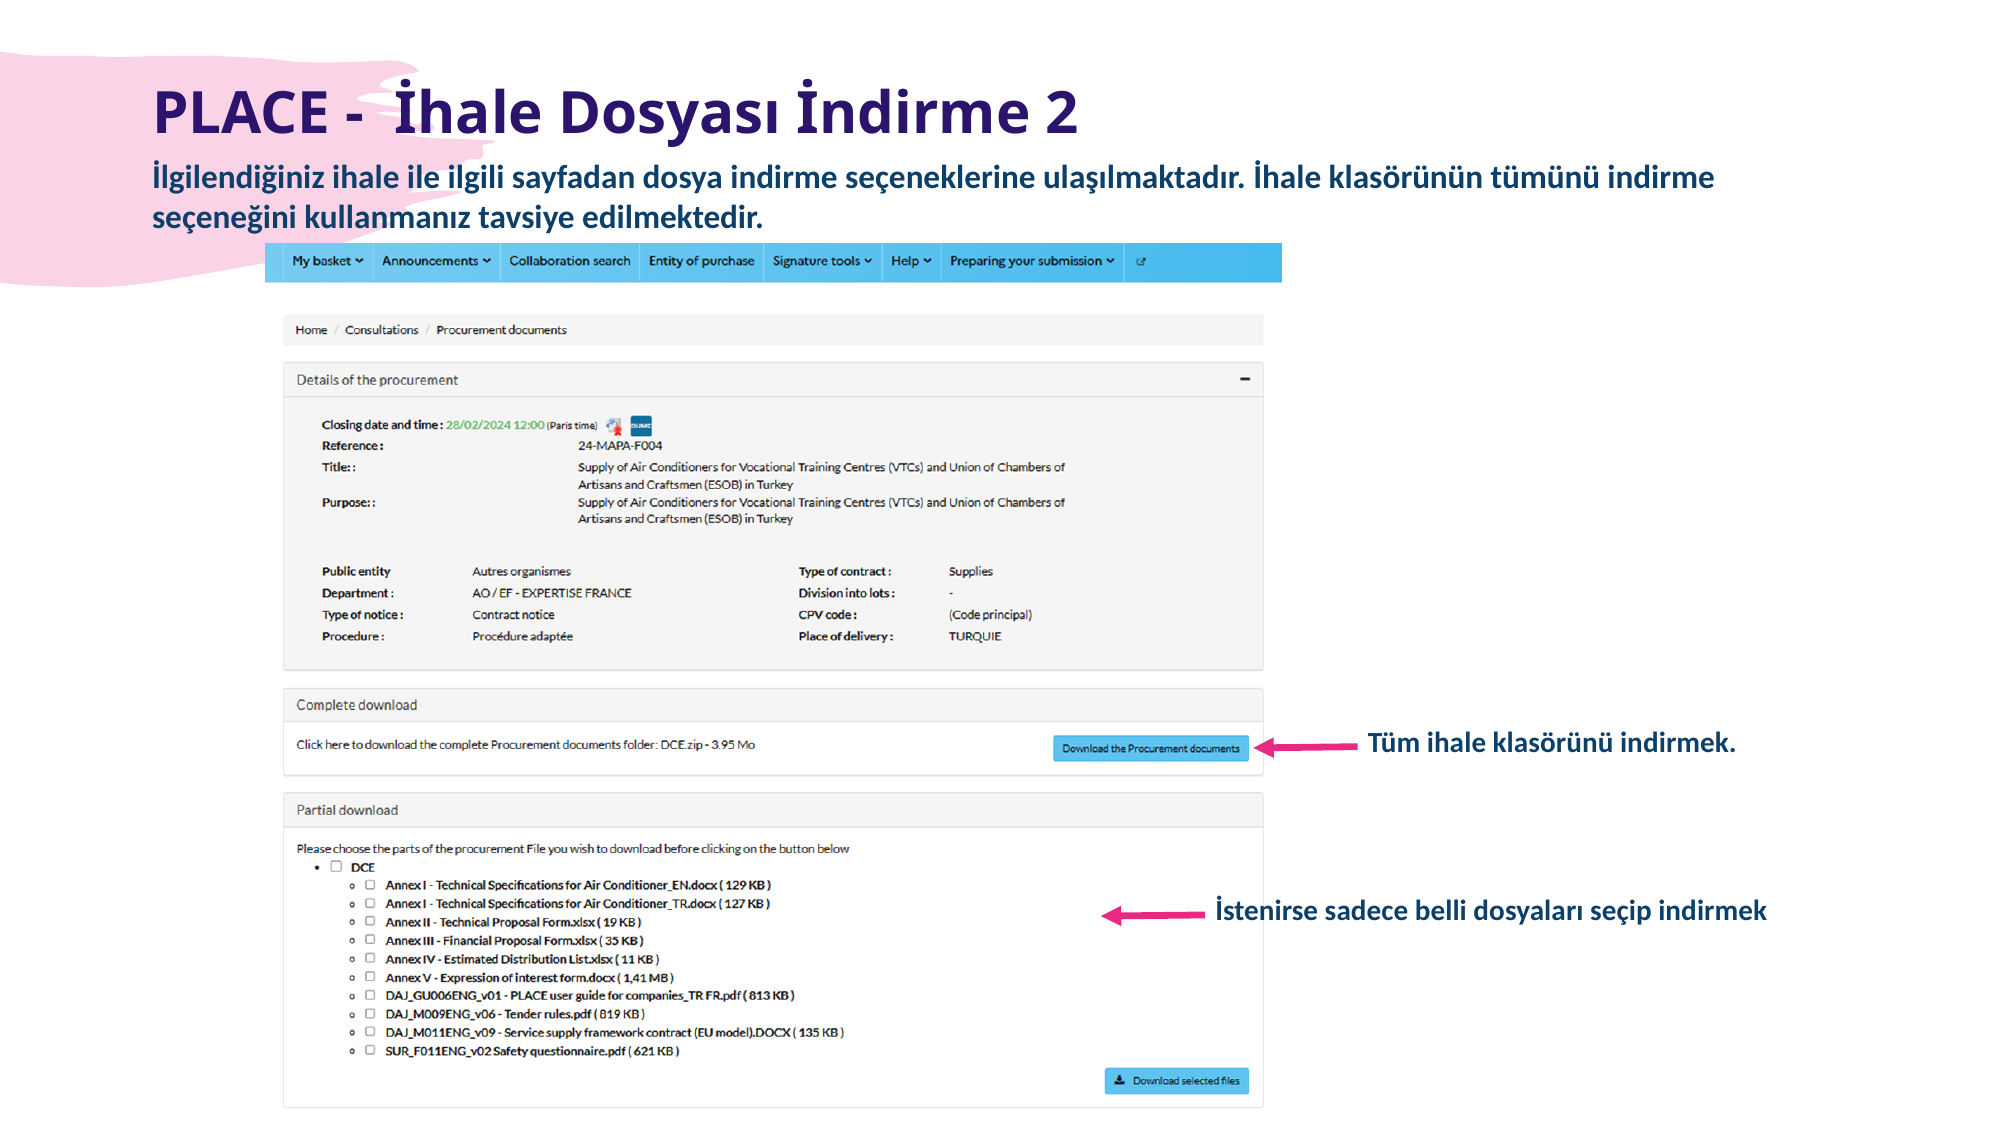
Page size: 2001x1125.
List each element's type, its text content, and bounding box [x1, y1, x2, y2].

text_box Tüm ihale klasörünü indirmek. [1353, 715, 1799, 766]
text_box İstenirse sadece belli dosyaları seçip indirmek [1282, 884, 1833, 934]
picture [265, 243, 1282, 1122]
title PLACE - İhale Dosyası İndirme 2 [137, 59, 1863, 147]
text_box İlgilendiğiniz ihale ile ilgili sayfadan dosya indirme seçeneklerine ulaşılmaktadır. İhale klasörünün tümünü indirme seçeneğini kullanmanız tavsiye edilmektedir. [137, 147, 1863, 243]
